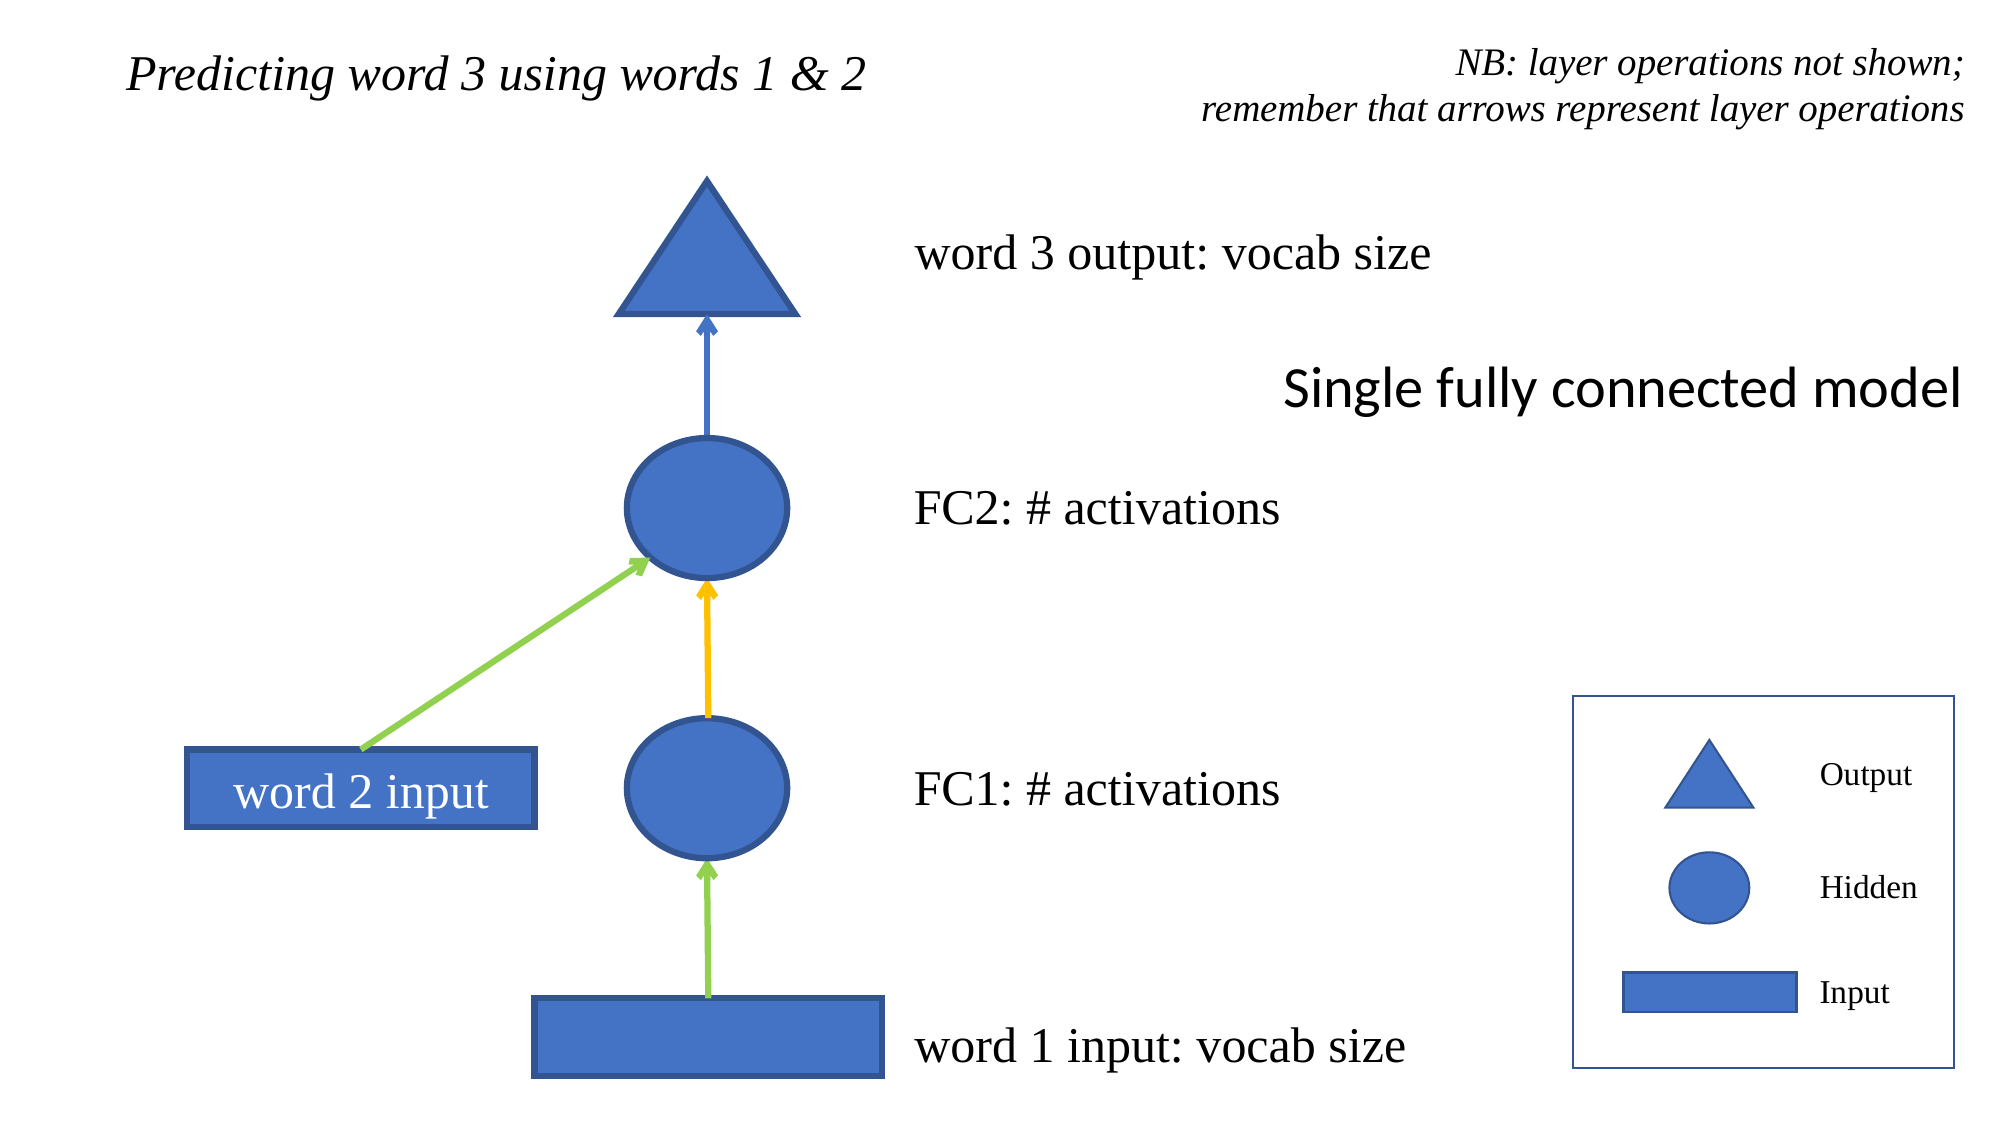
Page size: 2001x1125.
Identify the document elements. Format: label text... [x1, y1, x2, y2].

text_box [1668, 851, 1751, 925]
text_box Single fully connected model [1268, 341, 1978, 427]
text_box [625, 717, 789, 860]
text_box NB: layer operations not shown; remember that arrows represent layer operations [1131, 28, 1980, 137]
text_box FC1: # activations [899, 747, 1297, 823]
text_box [360, 557, 651, 750]
text_box [1572, 695, 1955, 1069]
text_box Predicting word 3 using words 1 & 2 [111, 33, 882, 108]
text_box [625, 437, 789, 580]
text_box word 1 input: vocab size [899, 1005, 1422, 1080]
text_box [534, 997, 883, 1077]
text_box [1622, 971, 1798, 1013]
text_box word 3 output: vocab size [899, 212, 1447, 287]
text_box [616, 179, 798, 316]
text_box Input [1804, 963, 1906, 1018]
text_box Hidden [1804, 858, 1933, 913]
text_box word 2 input [186, 748, 536, 828]
text_box Output [1804, 744, 1928, 800]
text_box [1663, 738, 1756, 809]
text_box FC2: # activations [899, 466, 1297, 542]
